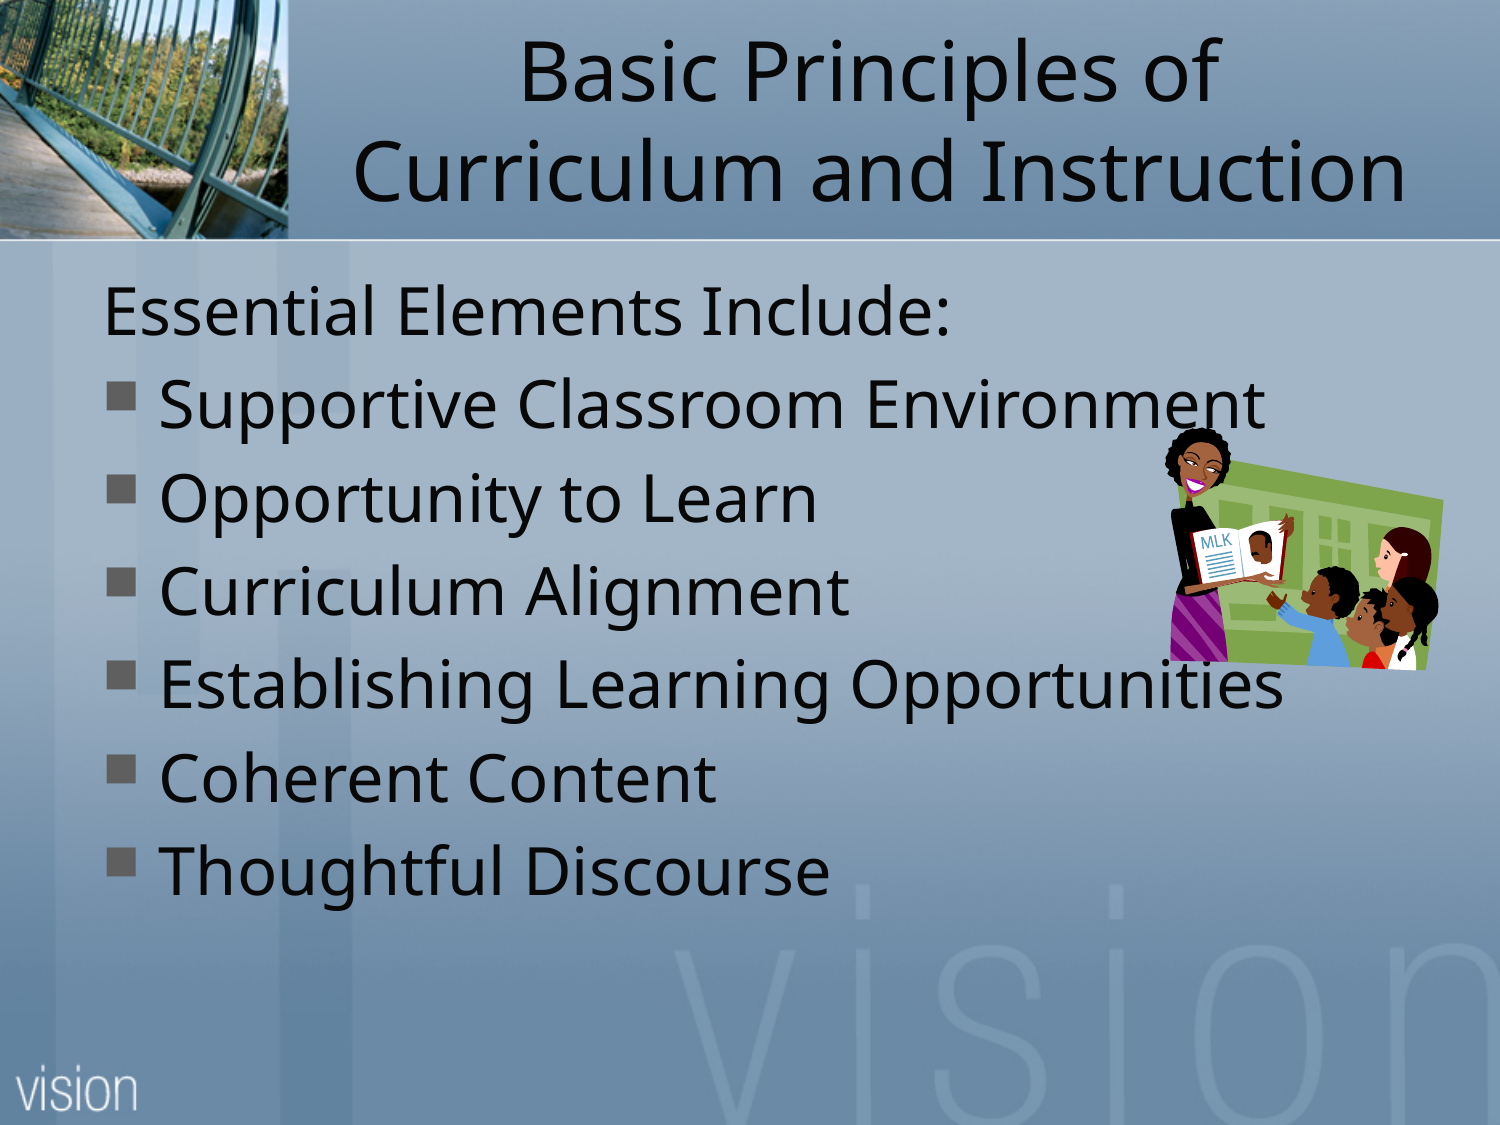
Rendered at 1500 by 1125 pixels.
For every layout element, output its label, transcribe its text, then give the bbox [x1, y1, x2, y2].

title Basic Principles of Curriculum and Instruction [299, 30, 1462, 207]
picture [0, 0, 1500, 1125]
list Essential Elements Include: Supportive Classroom Environment Opportunity to Learn Curriculum Alignment Establishing Learning Opportunities Coherent Content Thoughtful Discourse [87, 261, 1462, 1095]
